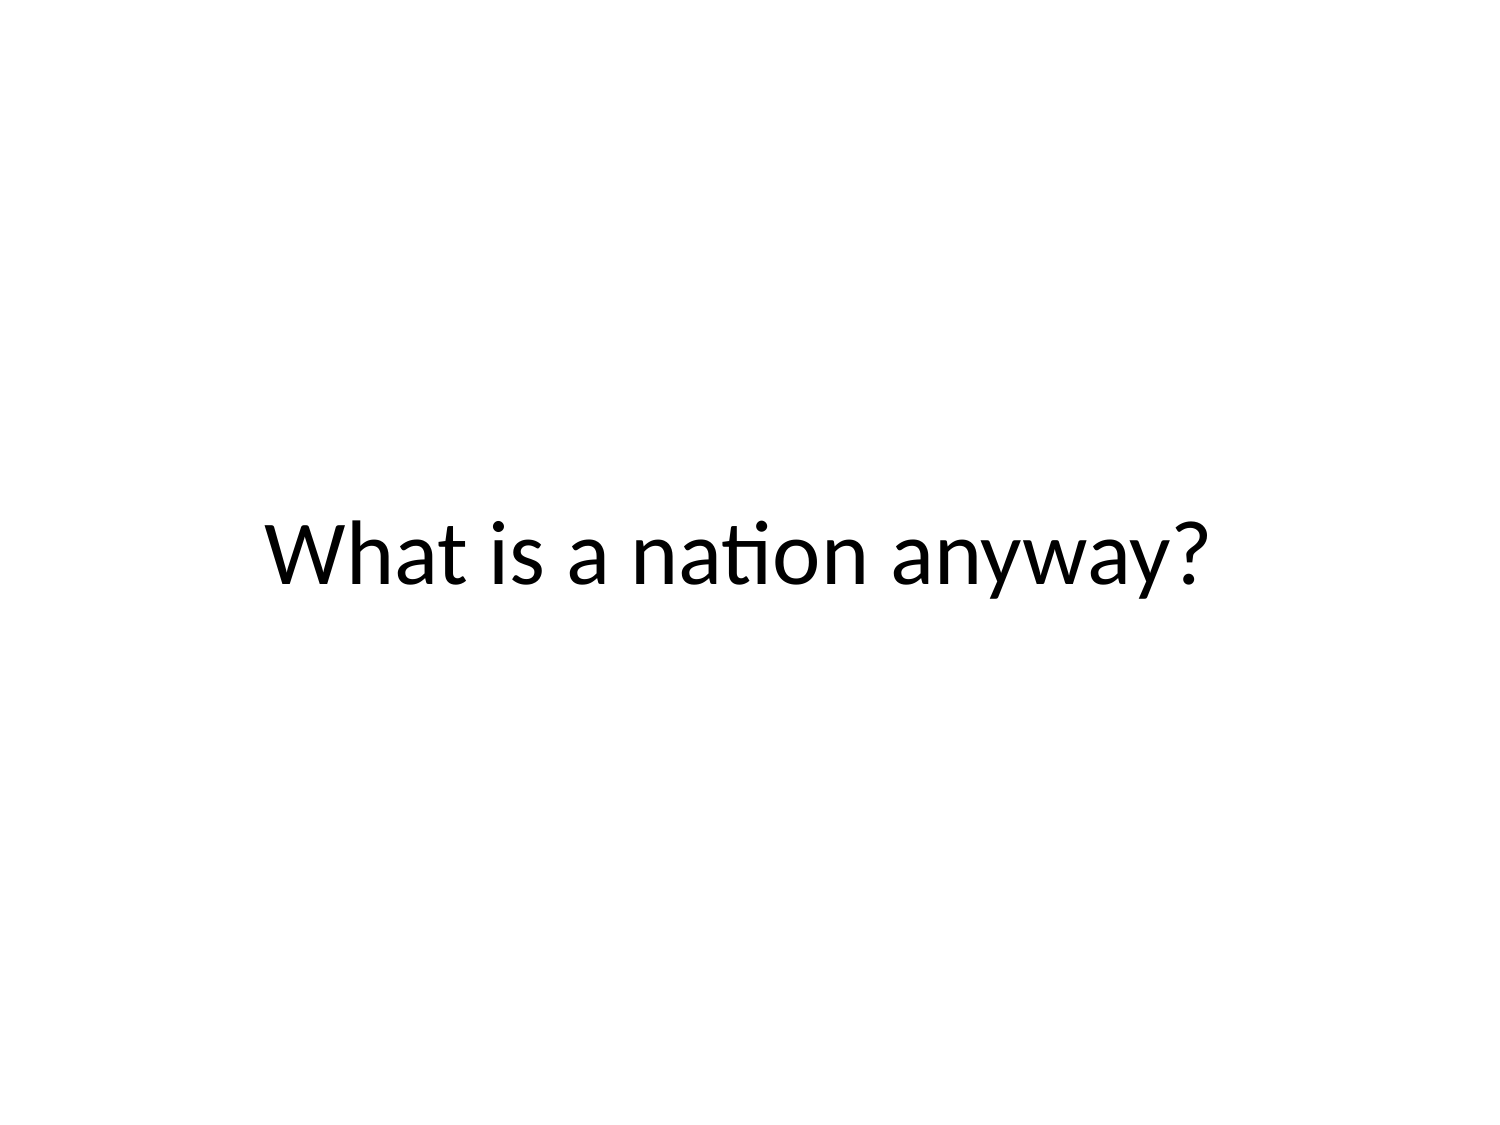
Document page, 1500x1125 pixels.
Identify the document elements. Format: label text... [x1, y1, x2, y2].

title What is a nation anyway? [74, 44, 1426, 1051]
